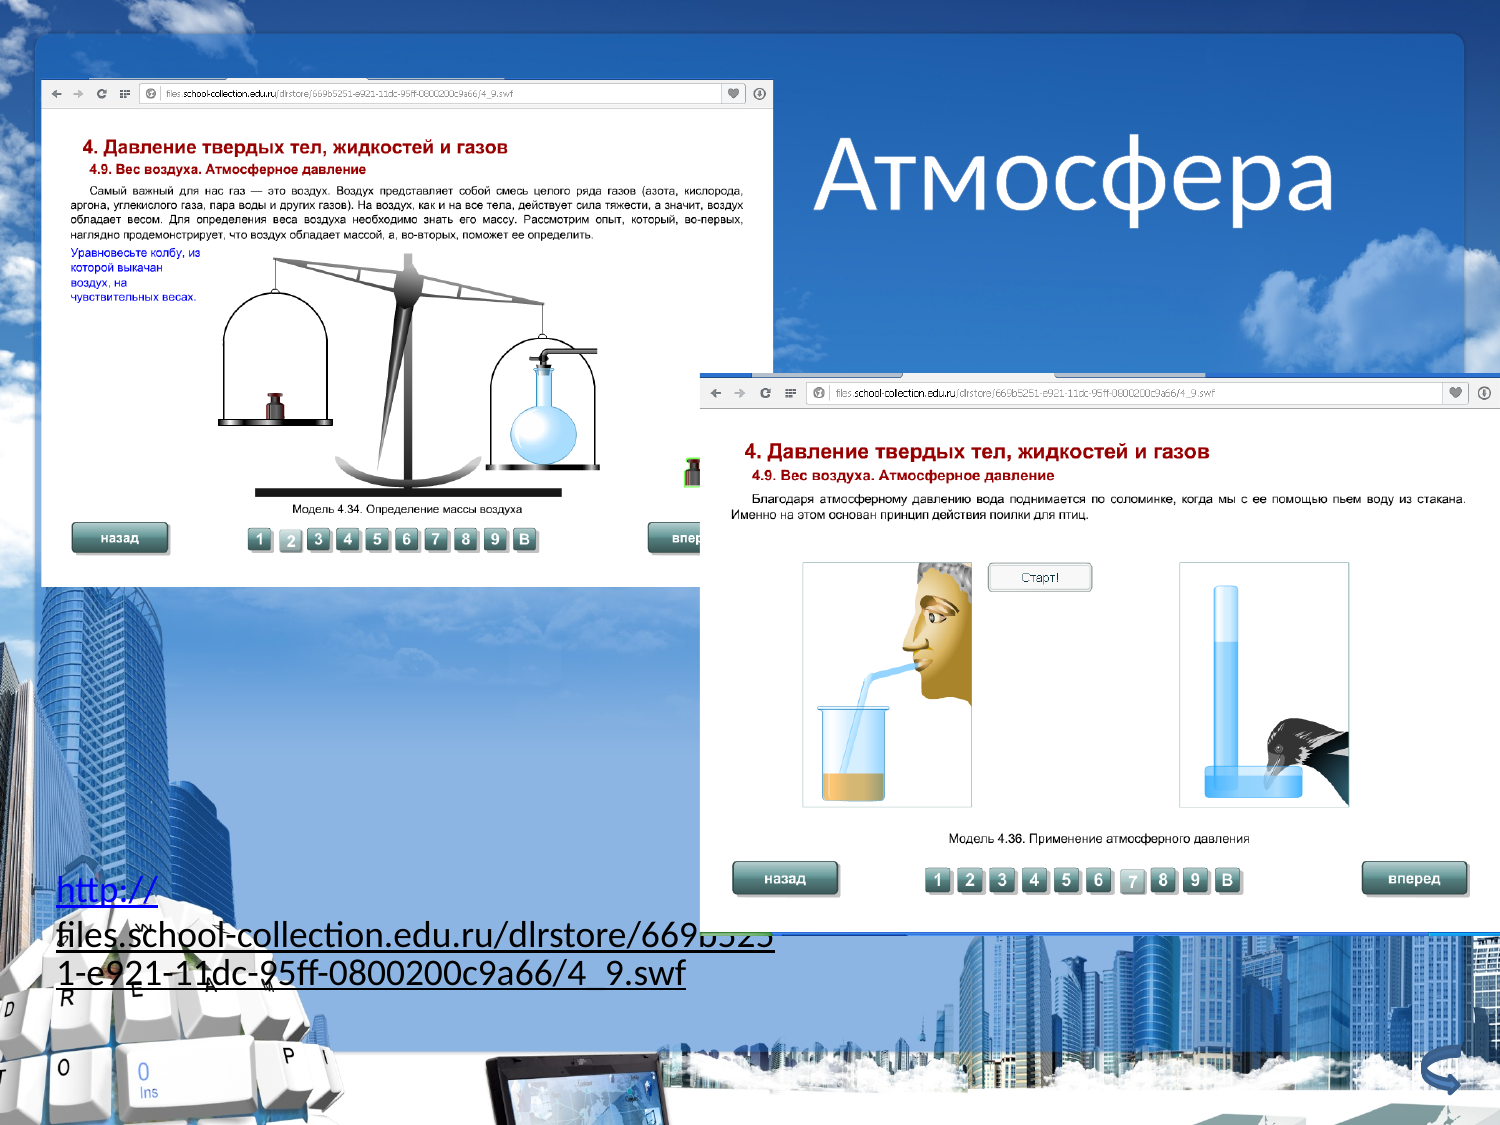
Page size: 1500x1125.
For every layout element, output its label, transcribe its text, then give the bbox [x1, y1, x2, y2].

picture [0, 0, 1500, 1125]
text_box http://files.school-collection.edu.ru/dlrstore/669b5251-e921-11dc-95ff-0800200c9a66/4_9.swf [41, 857, 792, 1008]
text_box Атмосфера [797, 89, 1354, 240]
text_box [1421, 1044, 1461, 1096]
